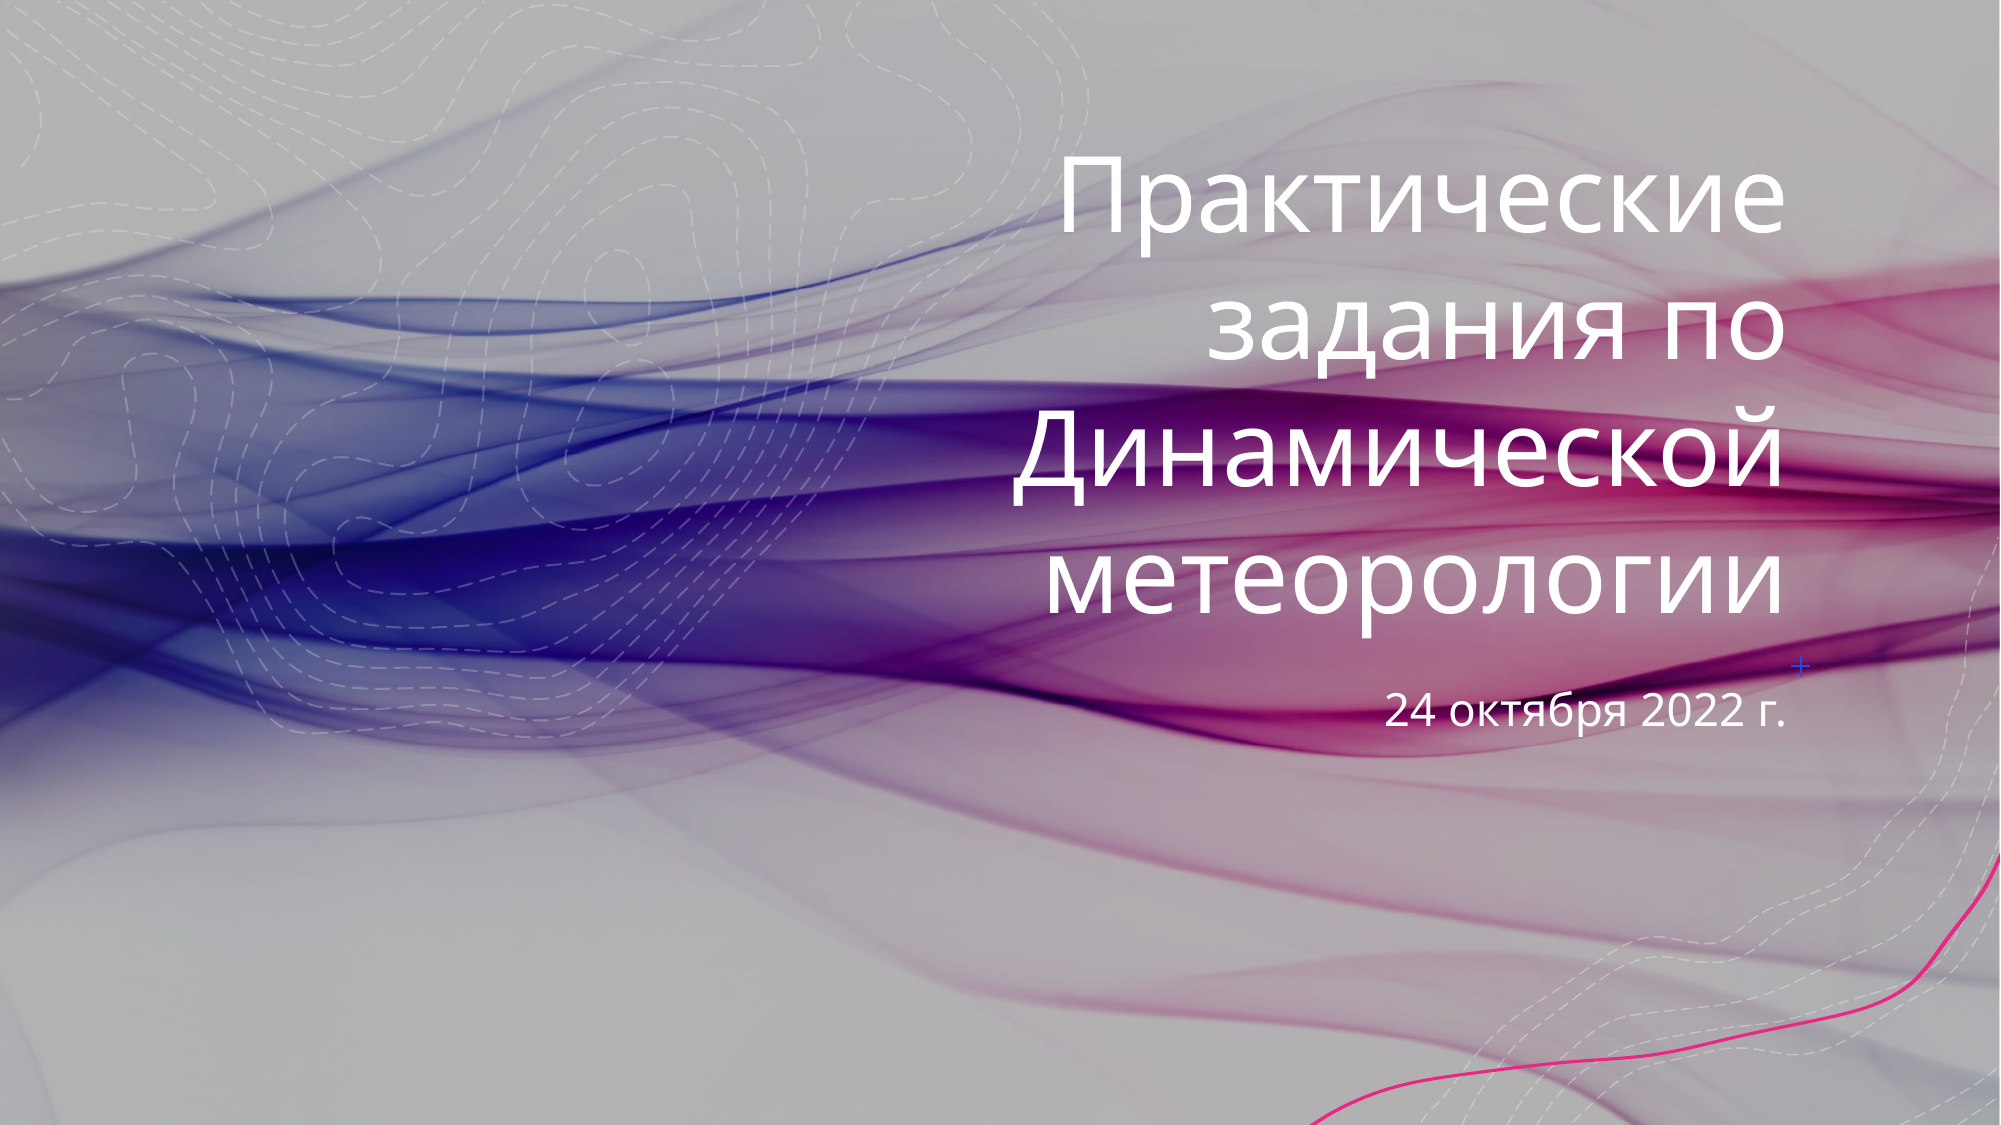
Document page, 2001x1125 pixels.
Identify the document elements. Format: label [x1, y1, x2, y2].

text_box [0, 0, 1089, 738]
picture [0, 0, 2000, 1125]
text_box [1790, 656, 1811, 676]
text_box [1309, 537, 2000, 1125]
